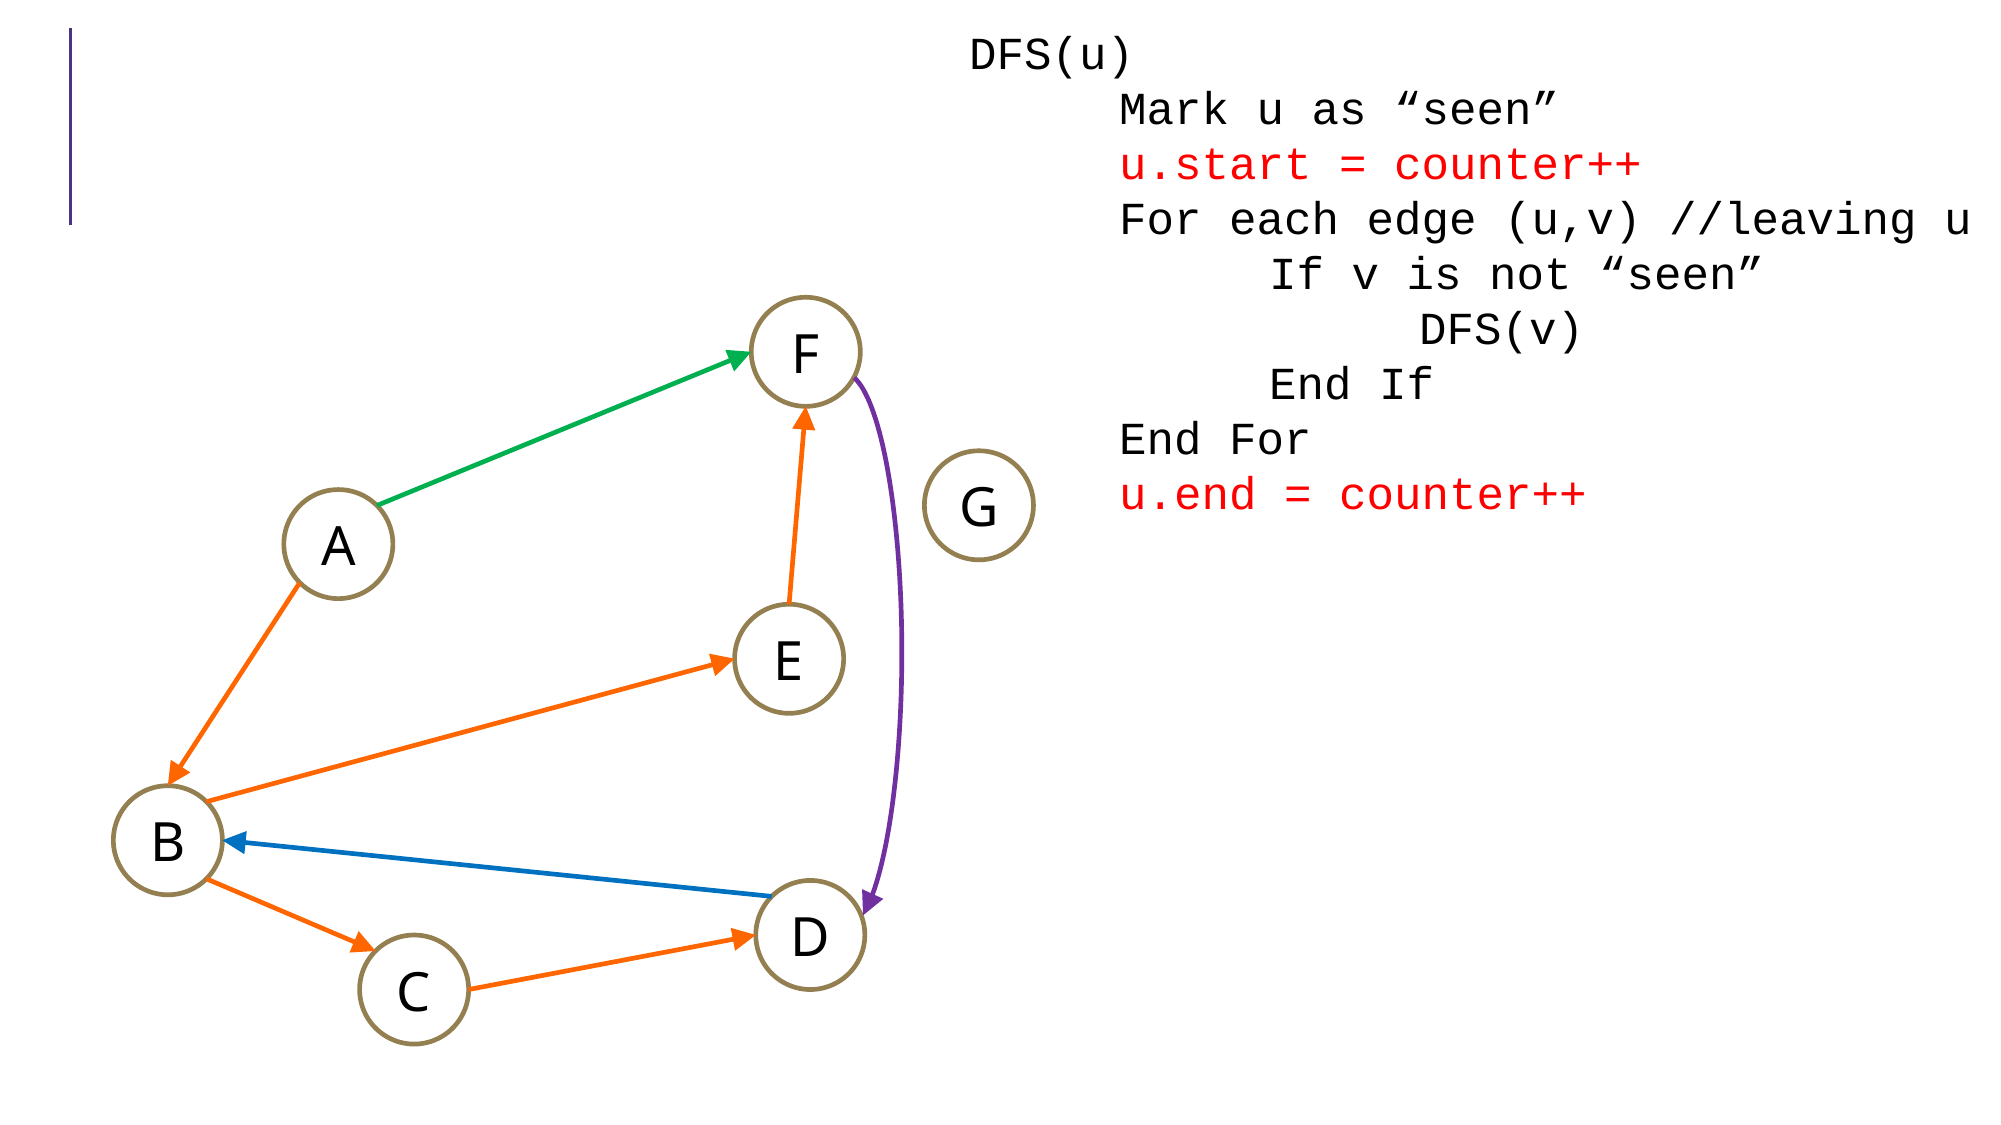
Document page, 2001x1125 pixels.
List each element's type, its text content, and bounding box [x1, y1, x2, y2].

text_box DFS(u) Mark u as “seen” u.start = counter++ For each edge (u,v) //leaving u If v is not “seen” DFS(v) End If End For u.end = counter++ [954, 16, 2000, 526]
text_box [113, 297, 1034, 1045]
